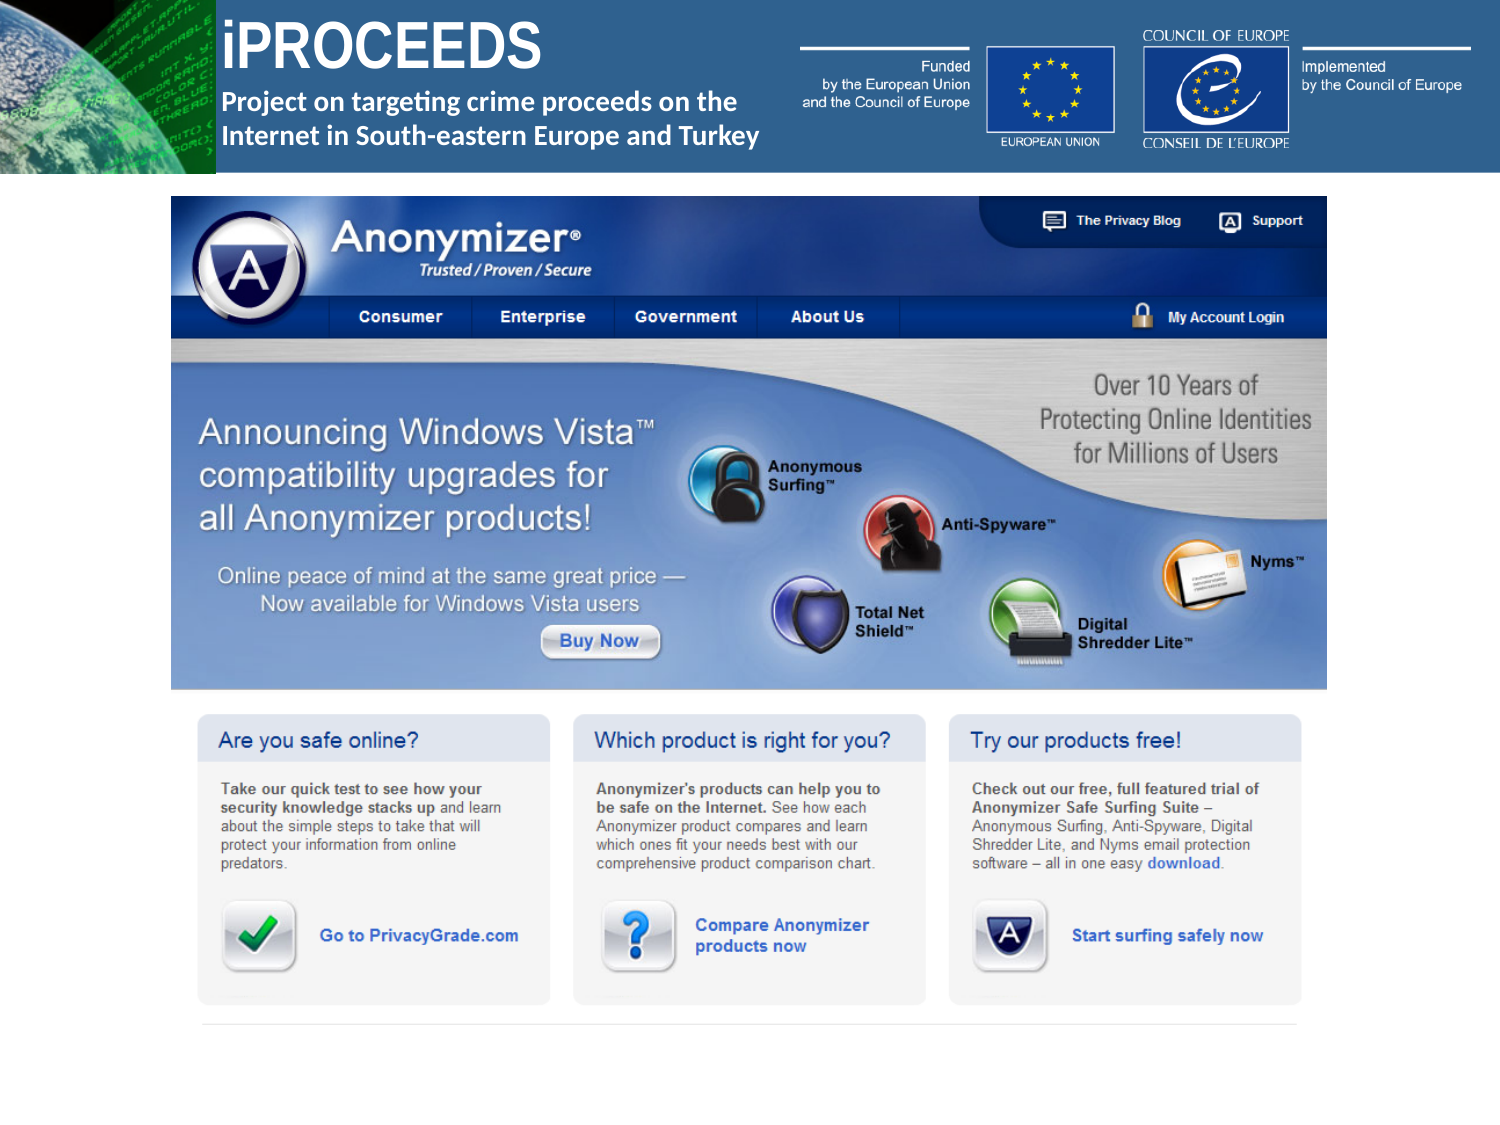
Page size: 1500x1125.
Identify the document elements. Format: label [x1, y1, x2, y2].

picture [170, 196, 1327, 1048]
picture [800, 30, 1471, 148]
picture [0, 0, 216, 174]
